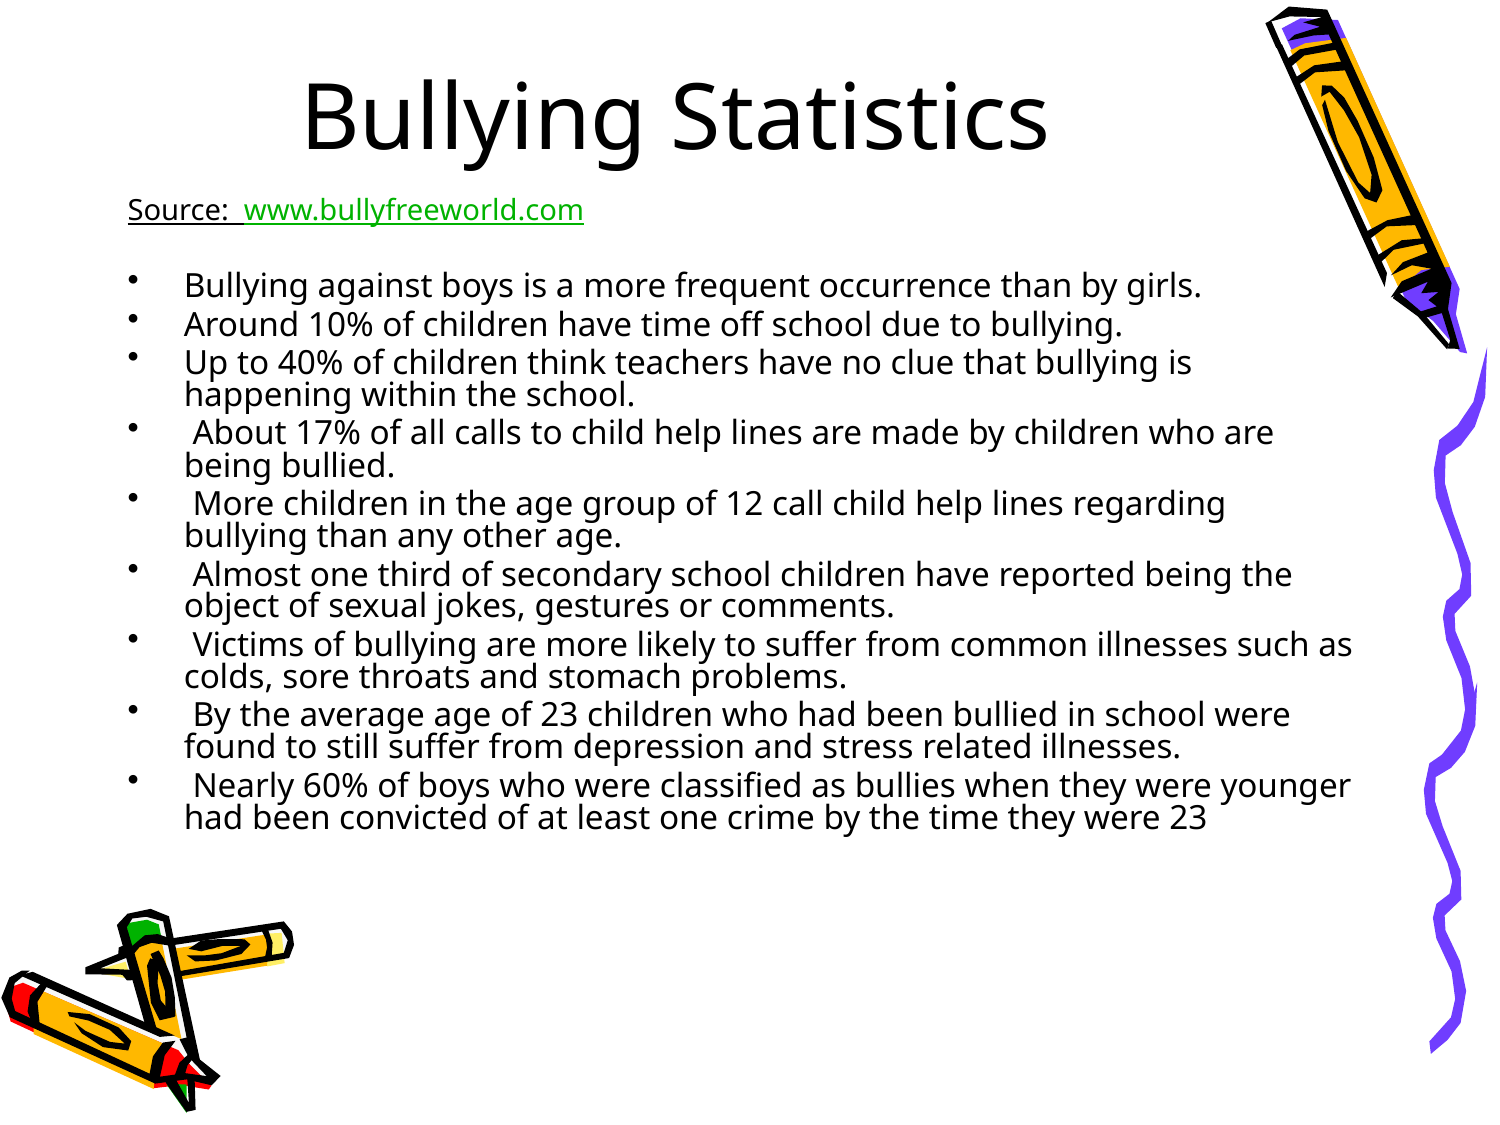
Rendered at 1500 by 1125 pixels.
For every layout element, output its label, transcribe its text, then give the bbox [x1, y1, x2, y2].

title Bullying Statistics [112, 24, 1240, 176]
list Source: www.bullyfreeworld.com Bullying against boys is a more frequent occurrence than by girls. Around 10% of children have time off school due to bullying. Up to 40% of children think teachers have no clue that bullying is happening within the school. About 17% of all calls to child help lines are made by children who are being bullied. More children in the age group of 12 call child help lines regarding bullying than any other age. Almost one third of secondary school children have reported being the object of sexual jokes, gestures or comments. Victims of bullying are more likely to suffer from common illnesses such as colds, sore throats and stomach problems. By the average age of 23 children who had been bullied in school were found to still suffer from depression and stress related illnesses. Nearly 60% of boys who were classified as bullies when they were younger had been convicted of at least one crime by the time they were 23 [112, 187, 1376, 938]
